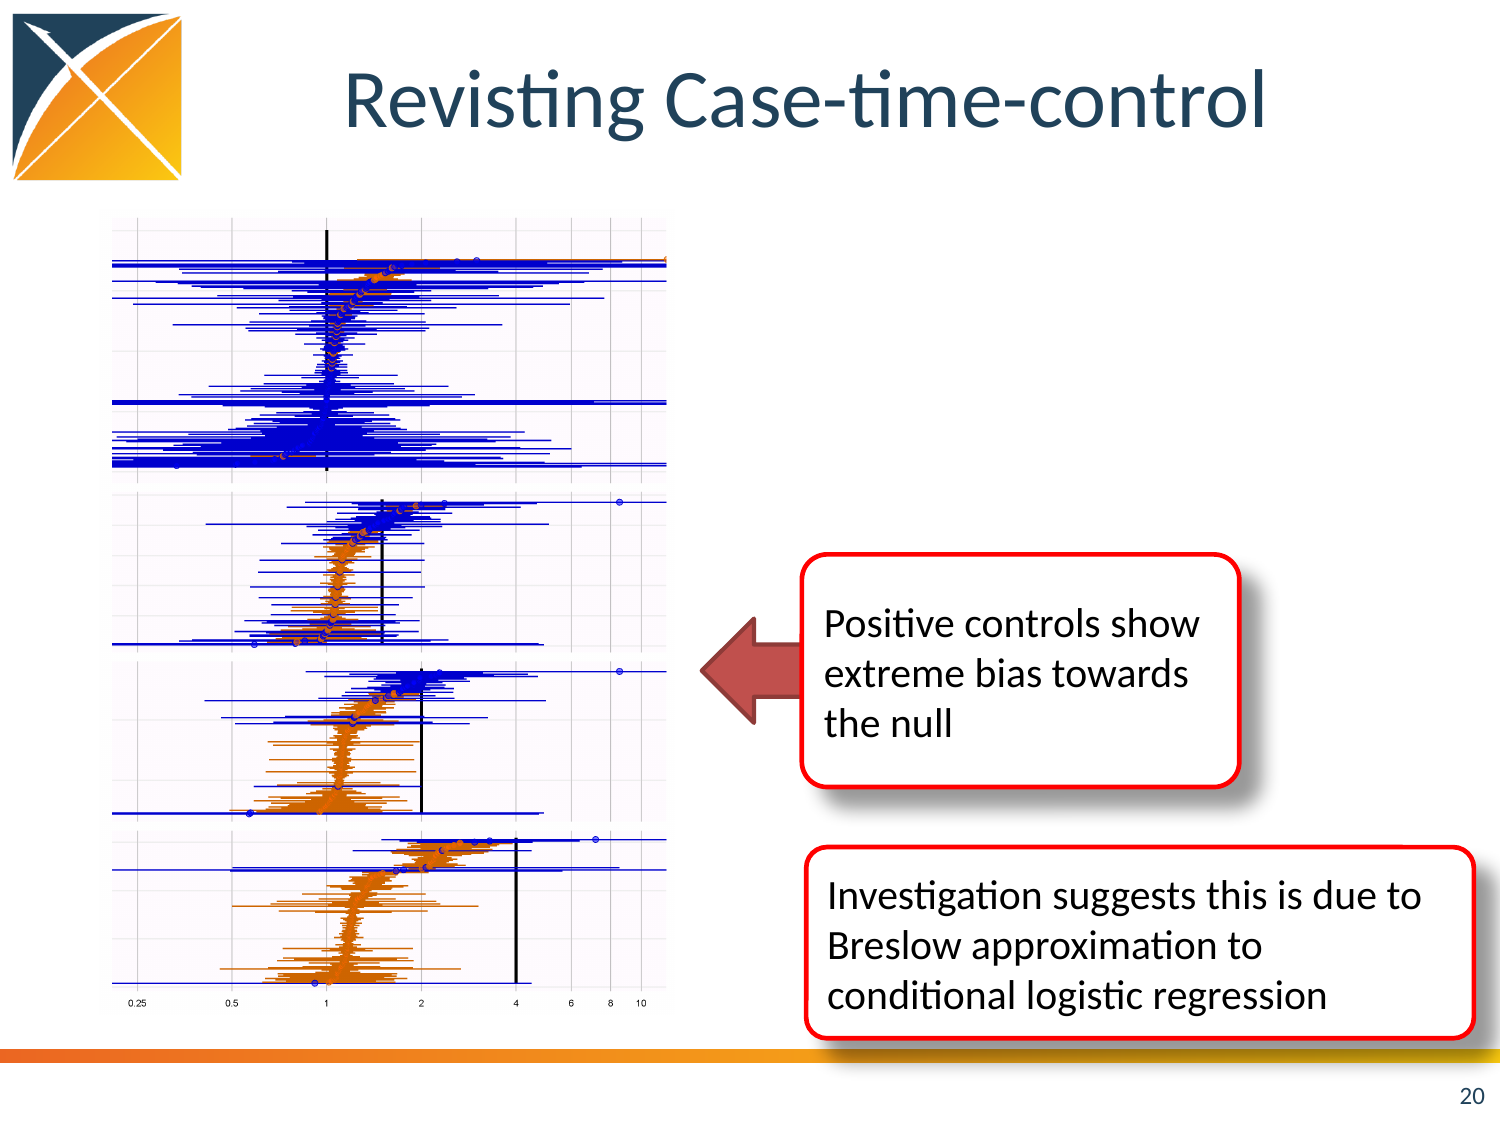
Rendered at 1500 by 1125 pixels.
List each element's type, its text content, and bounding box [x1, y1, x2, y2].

slide_number 20 [1149, 1065, 1500, 1125]
text_box Investigation suggests this is due to Breslow approximation to conditional logistic regression [804, 844, 1476, 1041]
text_box [699, 616, 799, 725]
picture [0, 0, 206, 200]
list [99, 209, 676, 1015]
title Revisting Case-time-control [187, 24, 1425, 163]
text_box Positive controls show extreme bias towards the null [799, 552, 1242, 790]
